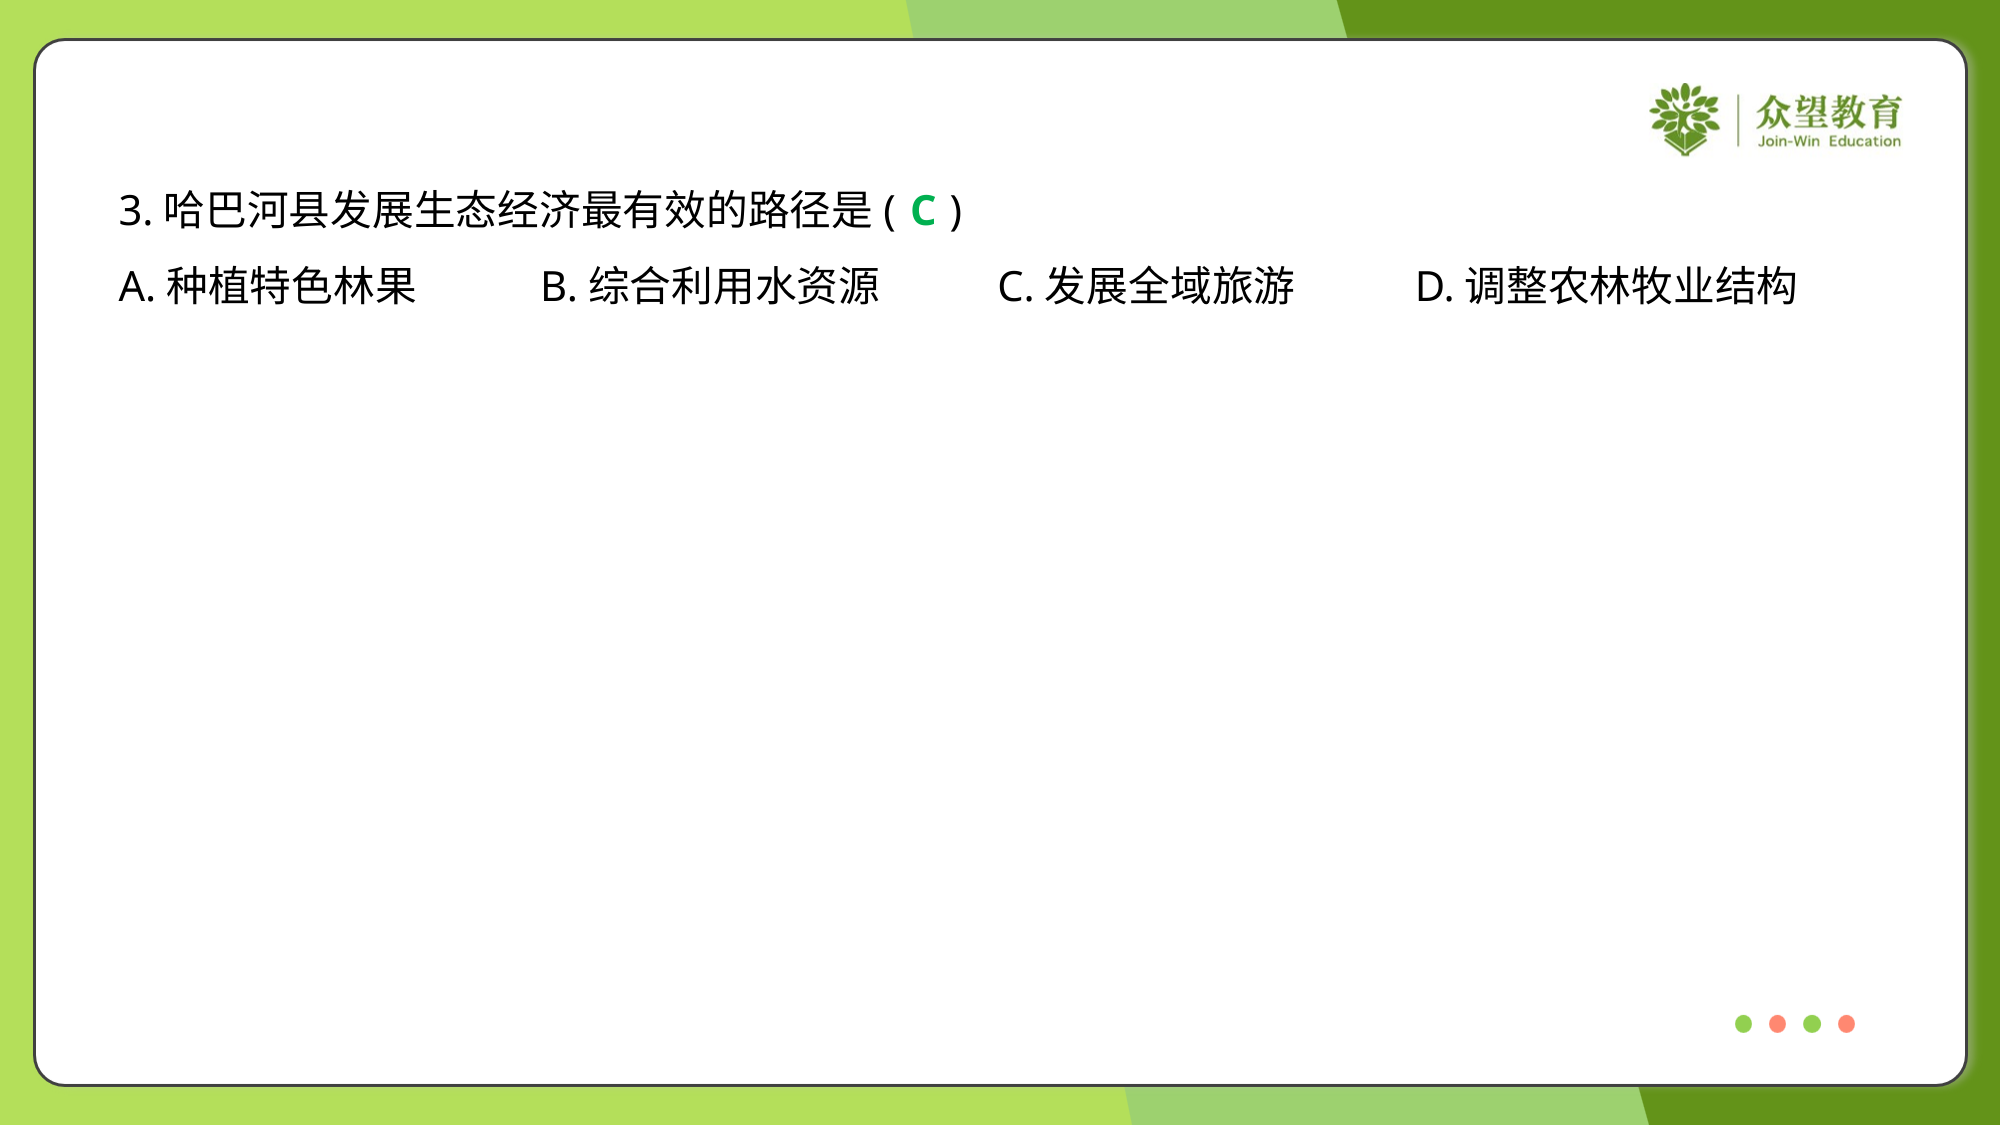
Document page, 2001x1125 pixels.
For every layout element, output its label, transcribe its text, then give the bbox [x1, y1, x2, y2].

text_box 3.哈巴河县发展生态经济最有效的路径是( ) [953, 158, 1883, 226]
text_box C [894, 158, 953, 226]
text_box A.种植特色林果 B.综合利用水资源 C.发展全域旅游 D.调整农林牧业结构 [118, 234, 1883, 302]
text_box 3.哈巴河县发展生态经济最有效的路径是( ) [118, 158, 894, 226]
picture [0, 0, 2000, 1125]
